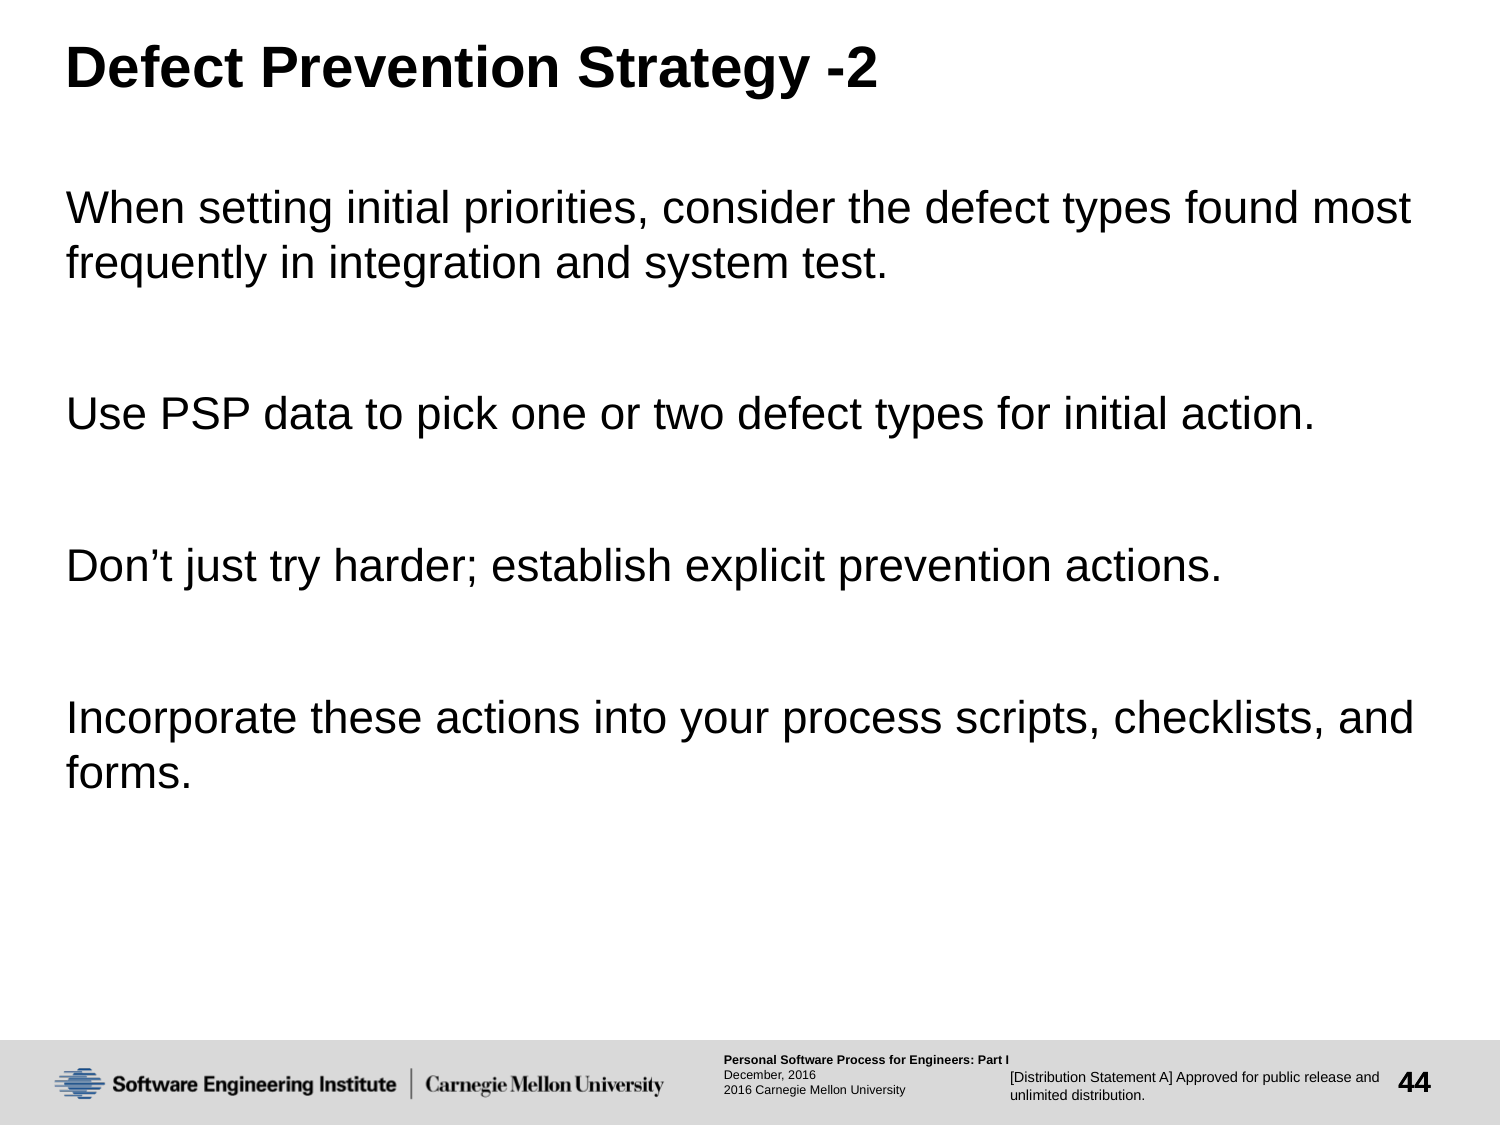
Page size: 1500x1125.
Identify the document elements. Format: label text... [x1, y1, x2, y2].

title Defect Prevention Strategy -2 [65, 37, 1313, 148]
picture [46, 1061, 673, 1104]
list When setting initial priorities, consider the defect types found most frequently in integration and system test. Use PSP data to pick one or two defect types for initial action. Don’t just try harder; establish explicit prevention actions. Incorporate these actions into your process scripts, checklists, and forms. [65, 177, 1431, 1000]
